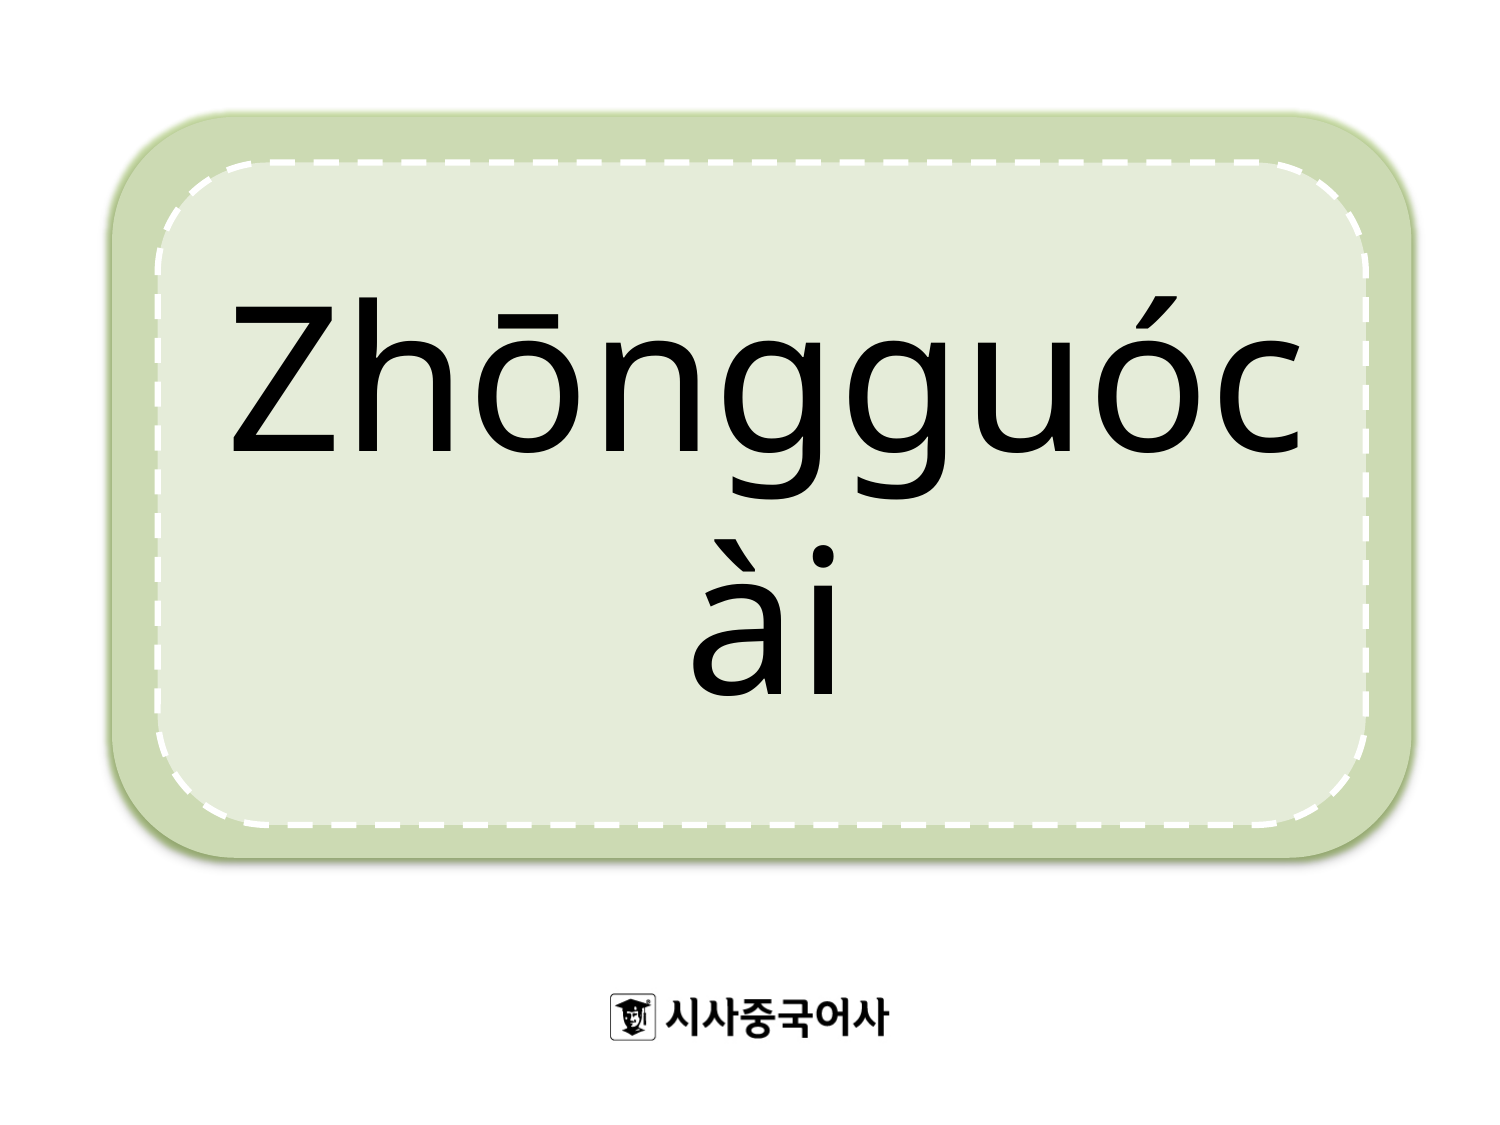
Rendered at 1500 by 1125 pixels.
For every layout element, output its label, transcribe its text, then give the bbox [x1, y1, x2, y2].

picture [602, 987, 898, 1047]
text_box Zhōngguócài [162, 160, 1371, 824]
